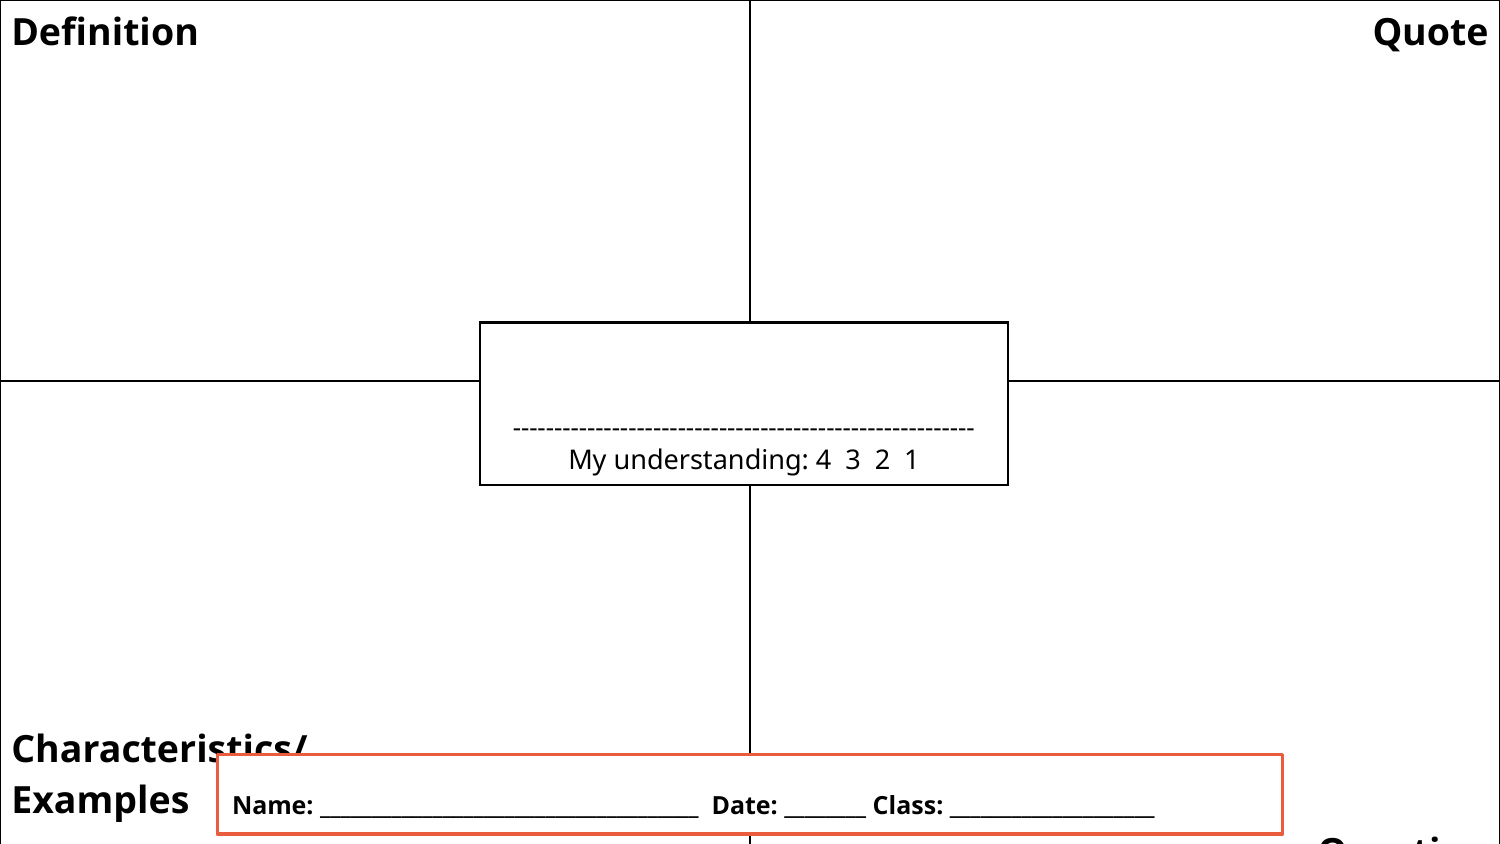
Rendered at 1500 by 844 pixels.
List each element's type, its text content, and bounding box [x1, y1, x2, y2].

table_header Definition [1, 1, 749, 380]
text_box -------------------------------------------------------- My understanding: 4 3 2 1 [480, 322, 1008, 486]
text_box Name: _____________________________________ Date: ________ Class: ____________________ [217, 754, 1283, 834]
table_cell Characteristics/ Examples [1, 382, 749, 844]
table_cell Question [751, 382, 1499, 844]
table_header Quote [751, 1, 1499, 380]
